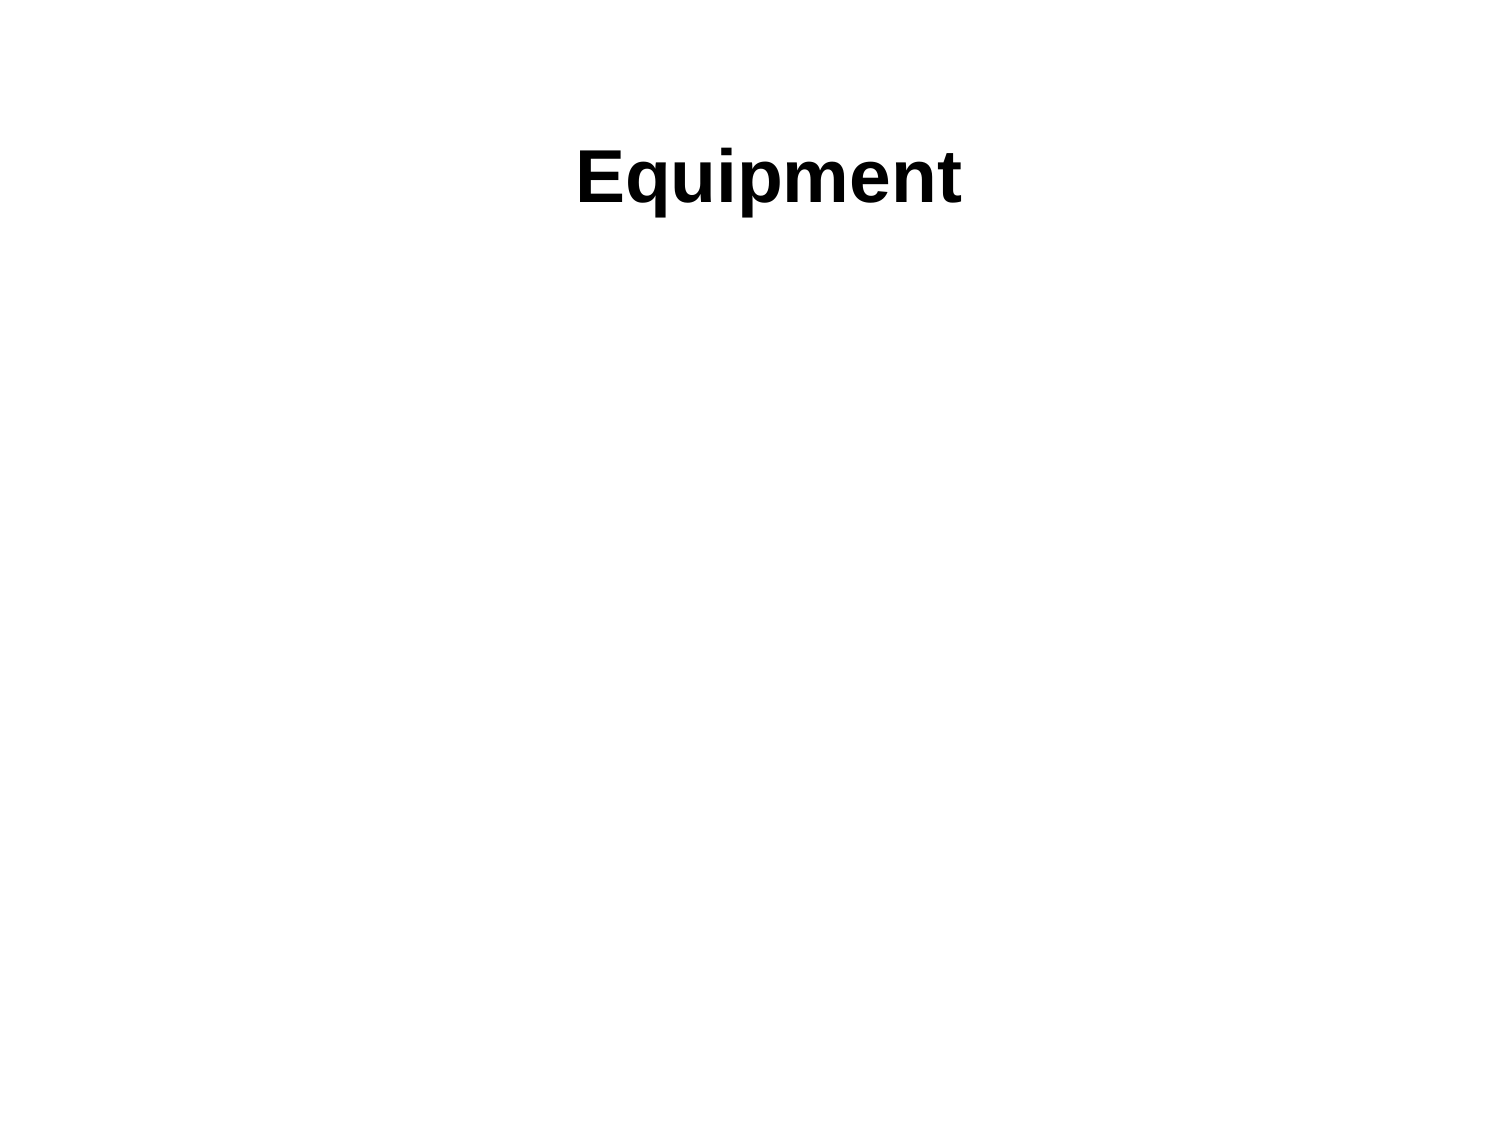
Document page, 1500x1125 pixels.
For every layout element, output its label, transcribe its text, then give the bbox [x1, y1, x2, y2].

title Equipment [75, 45, 1425, 233]
